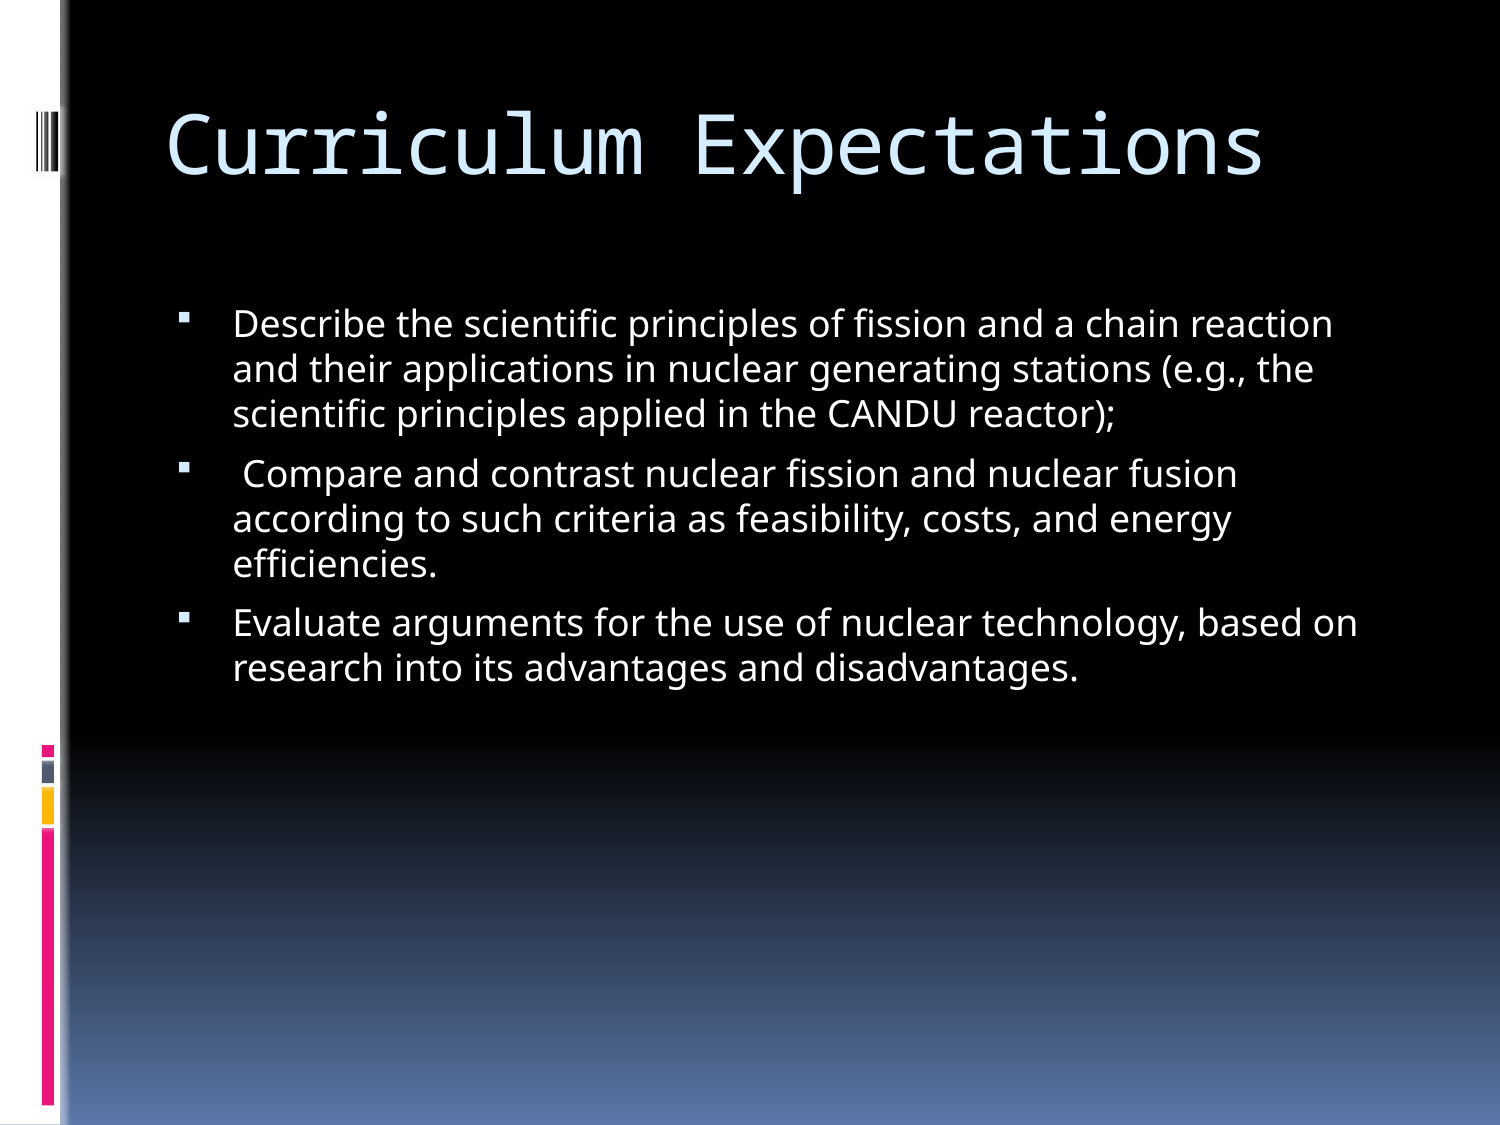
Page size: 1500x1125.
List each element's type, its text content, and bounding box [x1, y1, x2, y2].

title Curriculum Expectations [150, 83, 1425, 234]
list Describe the scientific principles of fission and a chain reaction and their applications in nuclear generating stations (e.g., the scientific principles applied in the CANDU reactor); Compare and contrast nuclear fission and nuclear fusion according to such criteria as feasibility, costs, and energy efficiencies. Evaluate arguments for the use of nuclear technology, based on research into its advantages and disadvantages. [150, 292, 1425, 1043]
